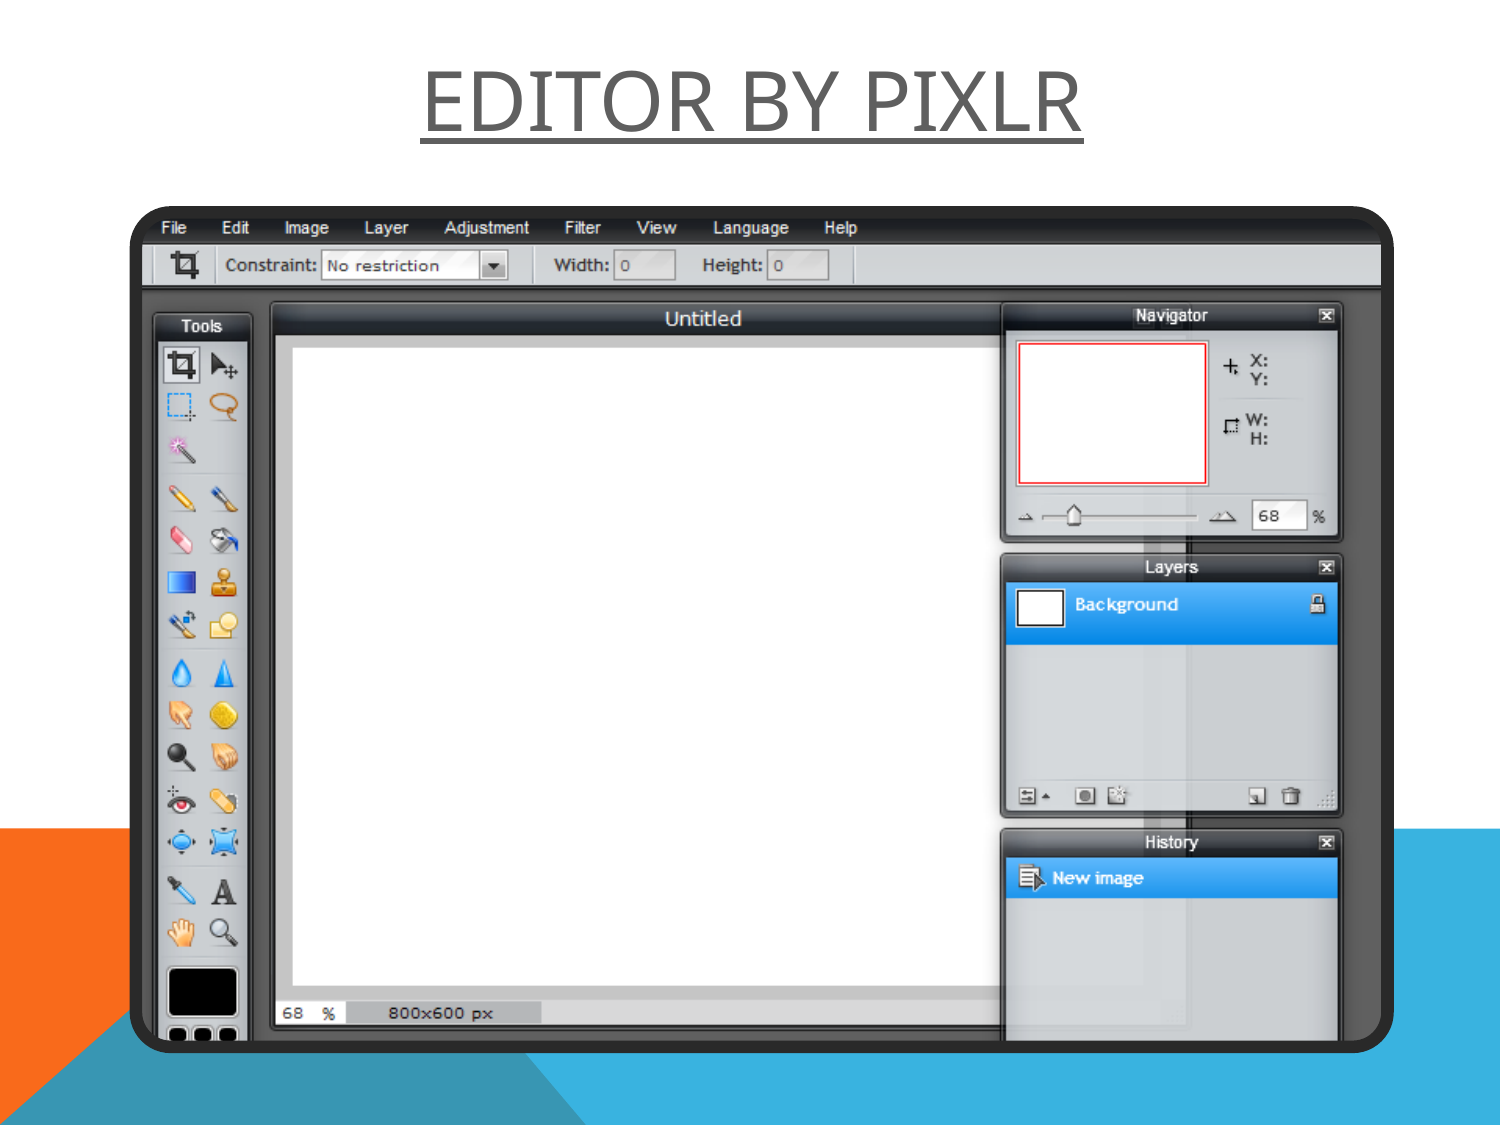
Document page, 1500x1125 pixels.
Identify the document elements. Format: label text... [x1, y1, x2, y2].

picture [135, 212, 1388, 1048]
title Editor by Pixlr [135, 60, 1369, 150]
